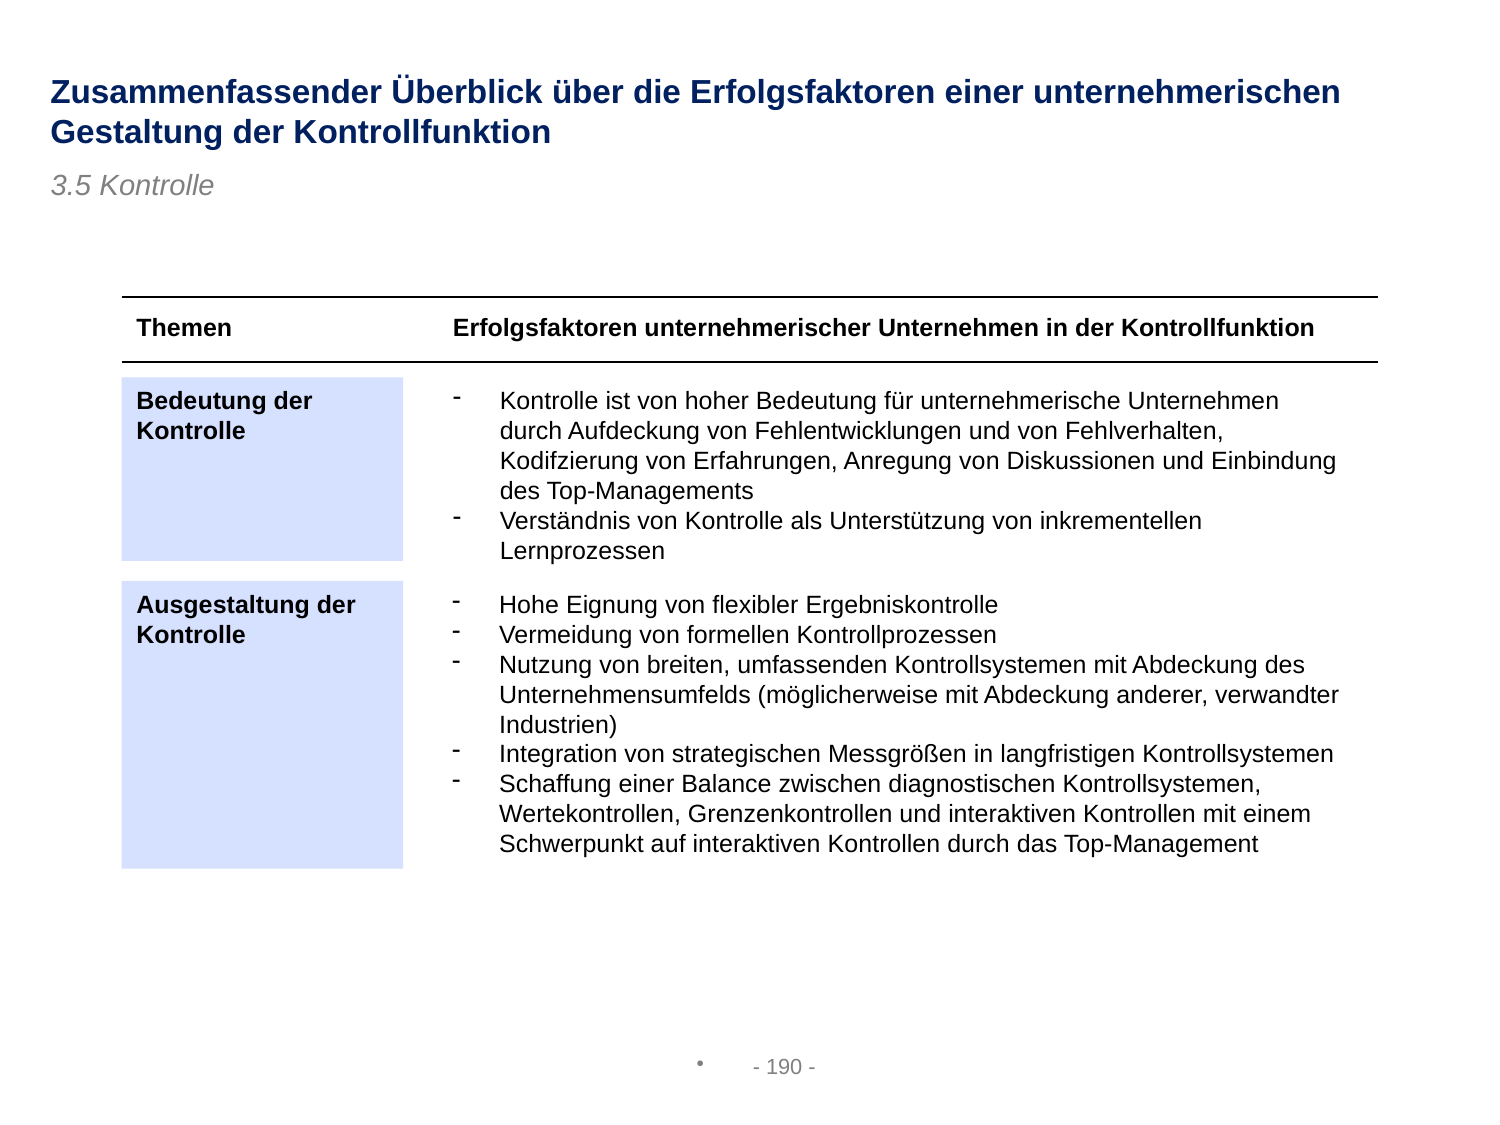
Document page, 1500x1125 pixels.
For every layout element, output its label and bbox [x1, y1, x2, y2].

text_box [438, 377, 1361, 572]
text_box [437, 580, 1361, 866]
text_box [120, 375, 405, 563]
text_box [35, 63, 1433, 158]
text_box [120, 579, 405, 871]
text_box [121, 303, 373, 349]
text_box [35, 159, 231, 209]
slide_number [599, 1045, 913, 1093]
text_box [438, 303, 1371, 349]
